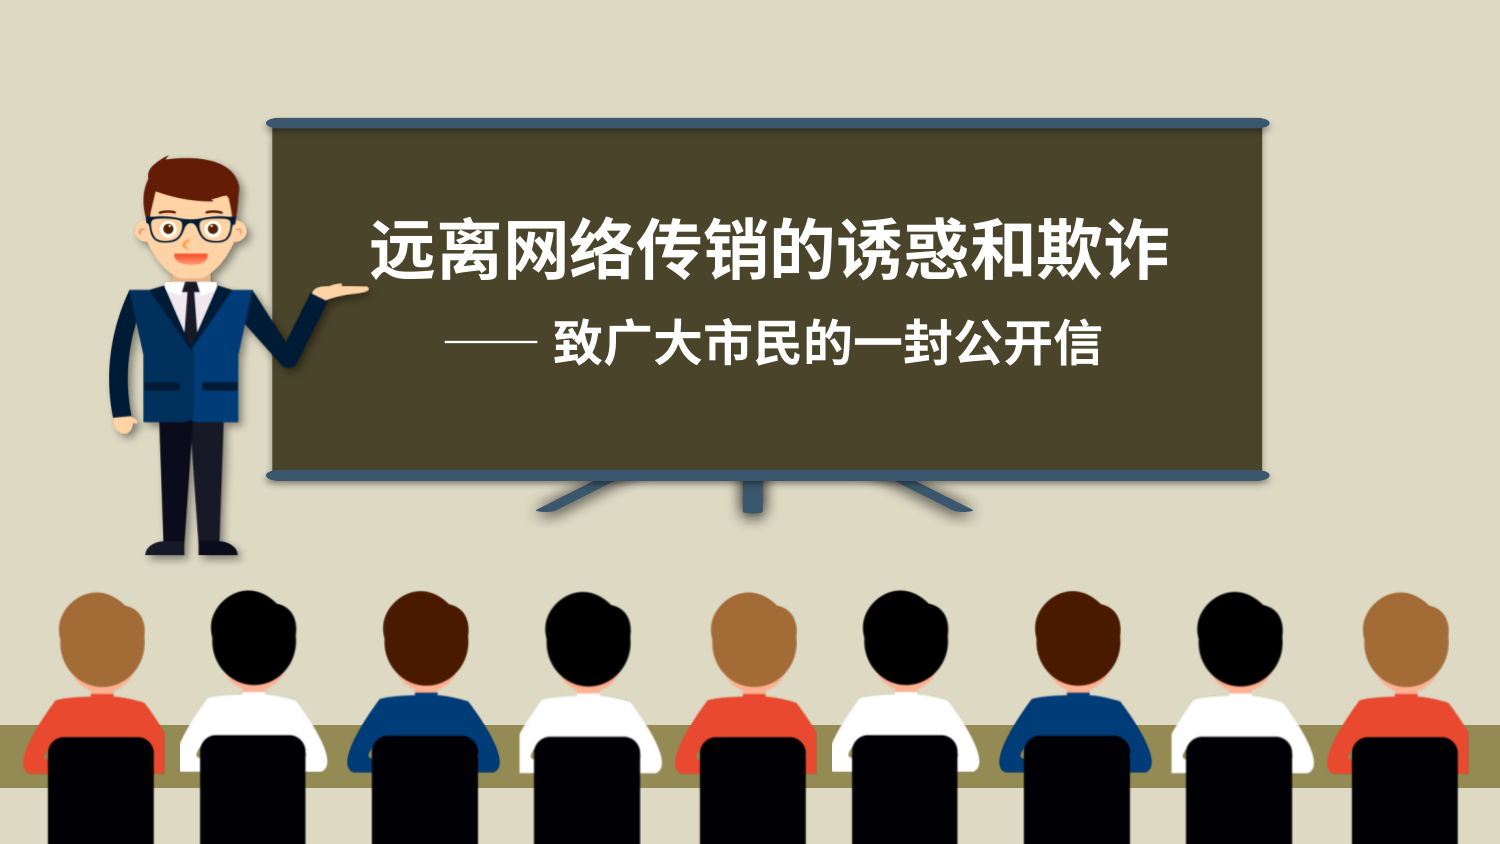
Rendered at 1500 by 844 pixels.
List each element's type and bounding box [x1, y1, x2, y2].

text_box [1488, 723, 1500, 790]
picture [109, 155, 373, 564]
picture [17, 565, 1484, 844]
text_box [265, 117, 1270, 482]
text_box [534, 489, 975, 514]
text_box [0, 723, 12, 790]
